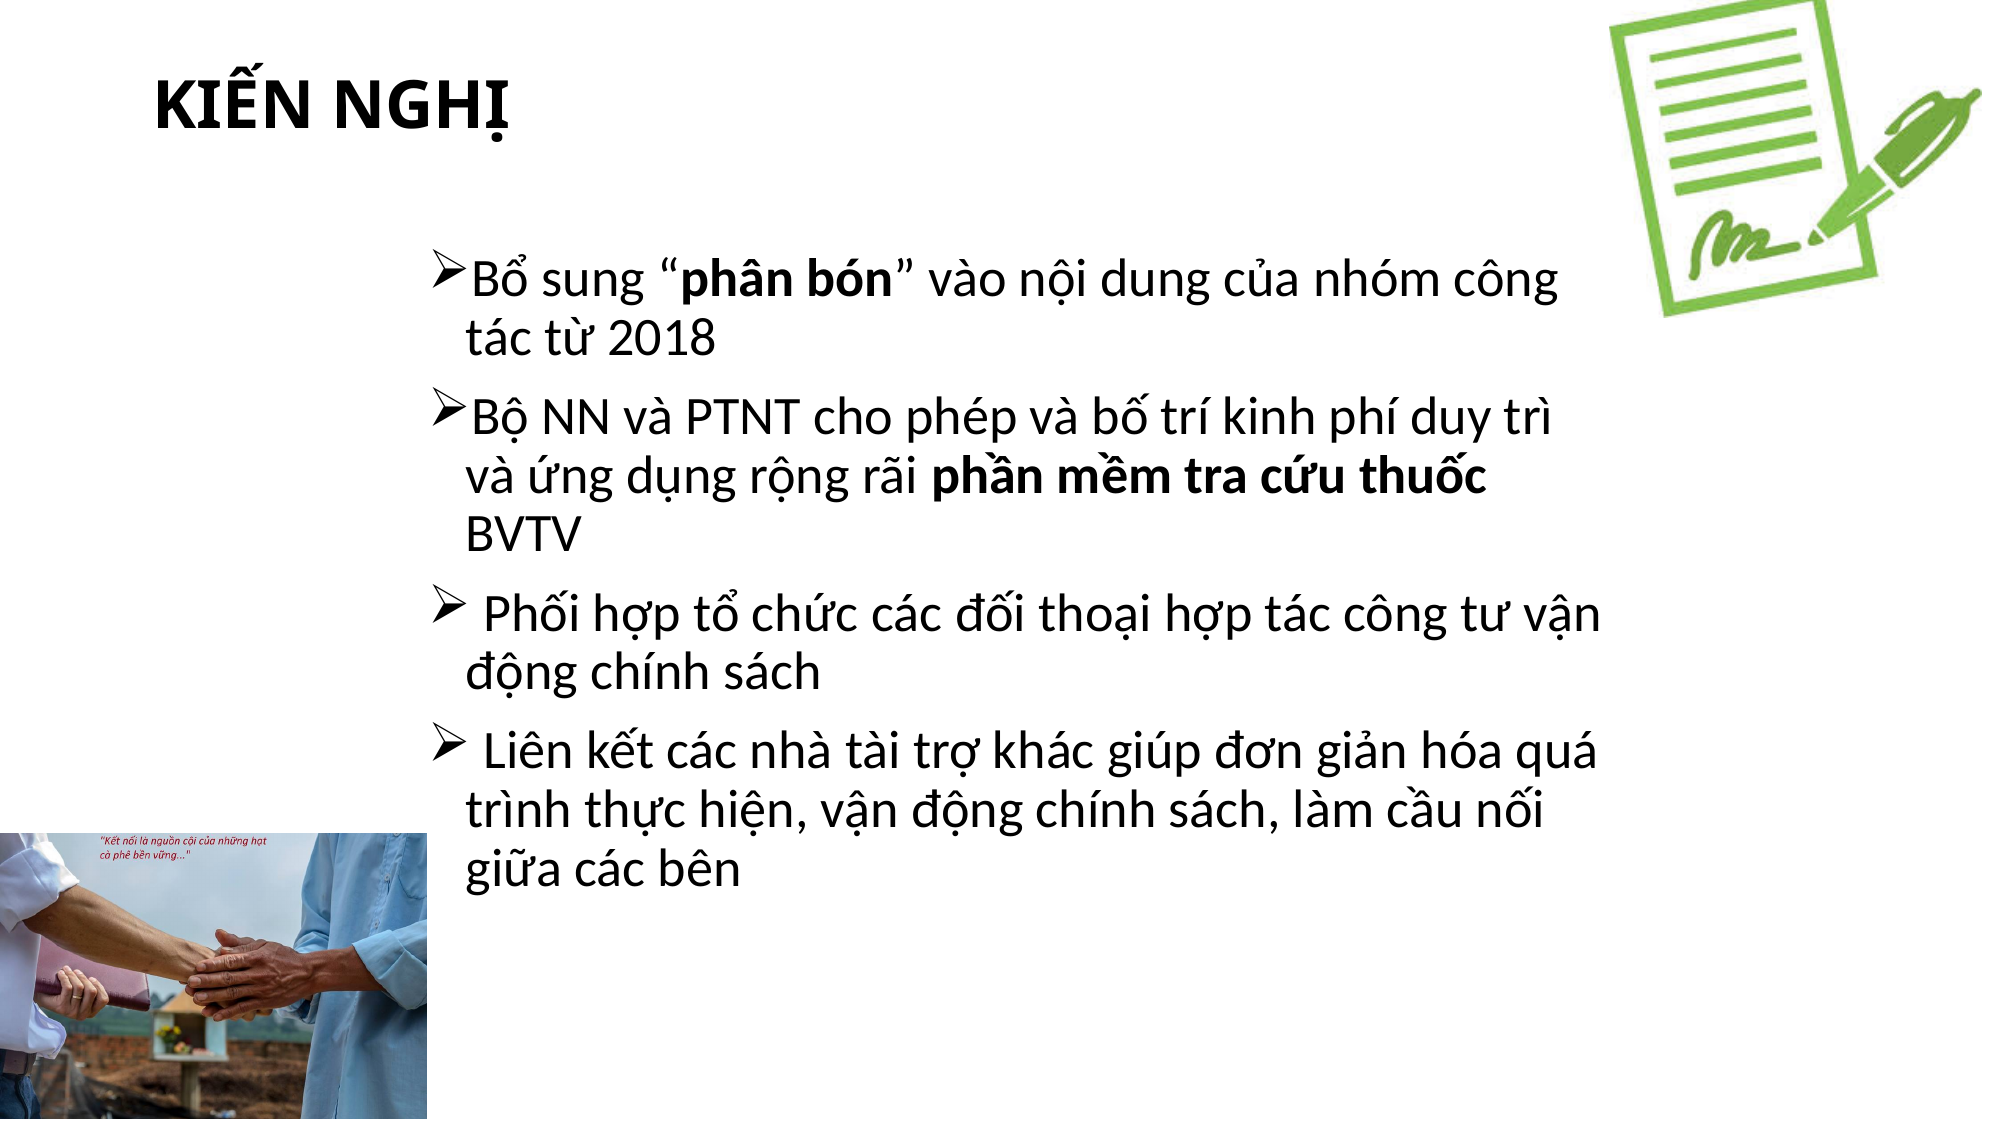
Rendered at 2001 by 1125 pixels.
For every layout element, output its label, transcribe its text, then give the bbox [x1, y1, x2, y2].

picture [0, 833, 427, 1119]
list Bổ sung “phân bón” vào nội dung của nhóm công tác từ 2018 Bộ NN và PTNT cho phép và bố trí kinh phí duy trì và ứng dụng rộng rãi phần mềm tra cứu thuốc BVTV Phối hợp tổ chức các đối thoại hợp tác công tư vận động chính sách Liên kết các nhà tài trợ khác giúp đơn giản hóa quá trình thực hiện, vận động chính sách, làm cầu nối giữa các bên [413, 156, 1627, 1069]
picture [1609, 0, 1982, 318]
title KIẾN NGHỊ [137, 56, 786, 157]
